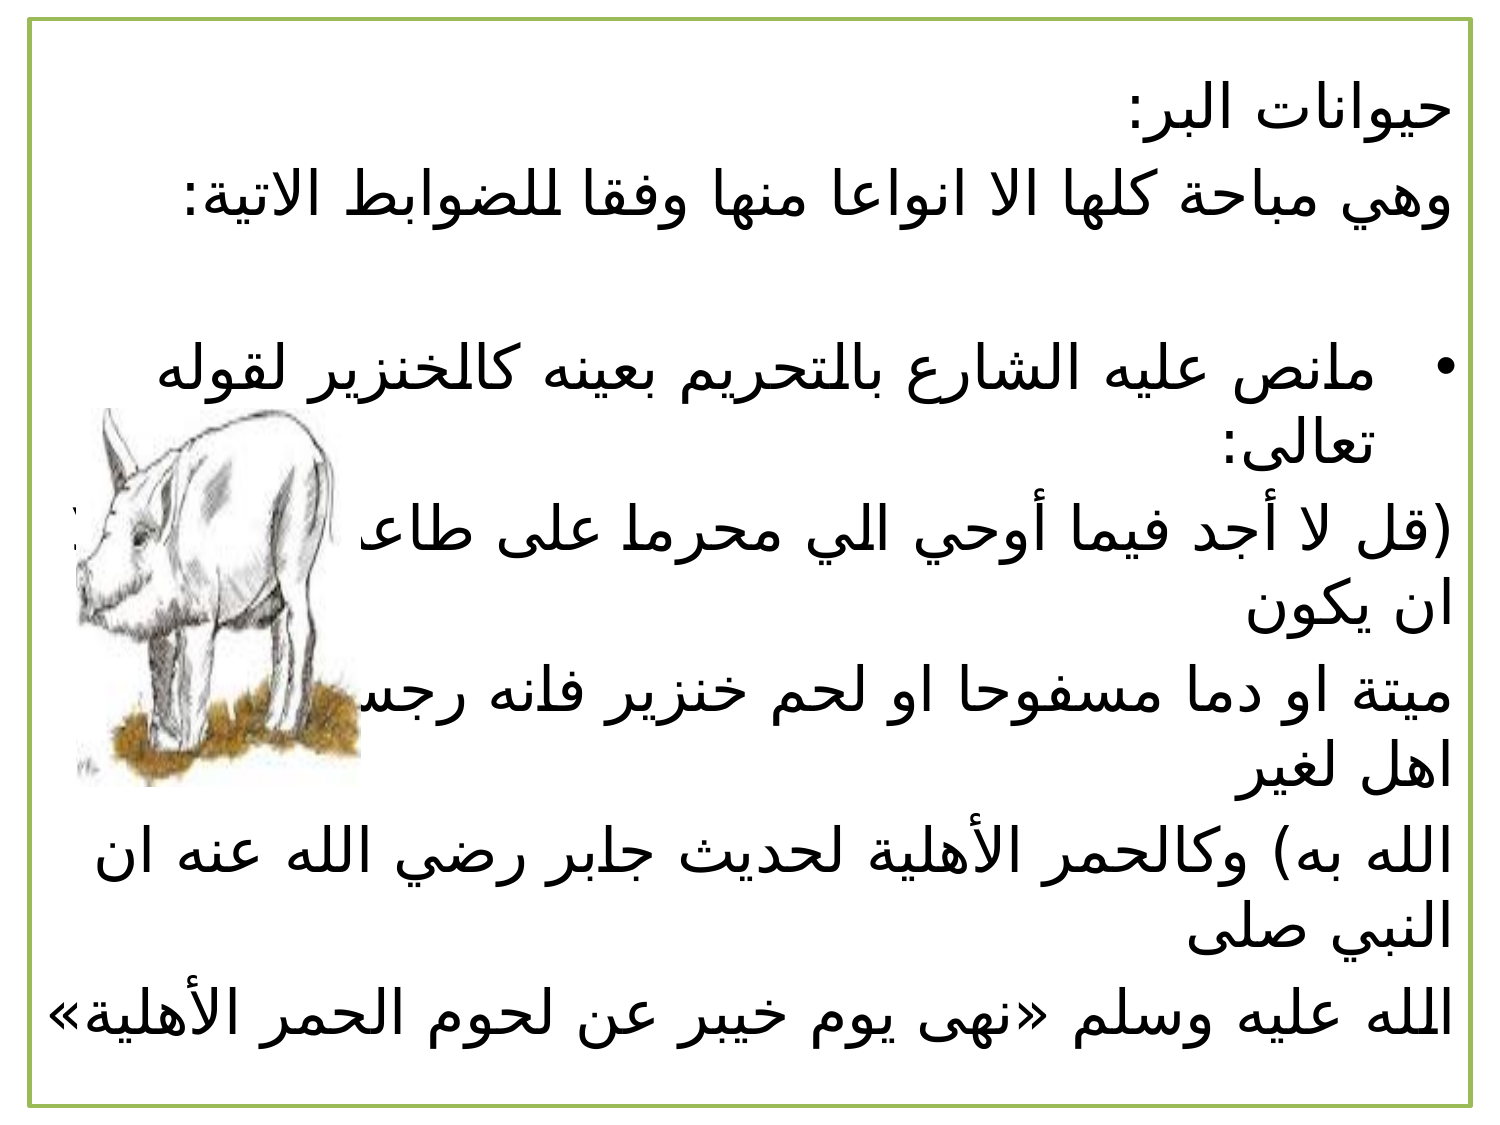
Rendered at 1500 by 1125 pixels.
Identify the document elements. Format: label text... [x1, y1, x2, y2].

picture [76, 408, 361, 788]
list حيوانات البر: وهي مباحة كلها الا انواعا منها وفقا للضوابط الاتية: مانص عليه الشارع بالتحريم بعينه كالخنزير لقوله تعالى: (قل لا أجد فيما أوحي الي محرما على طاعم يطعمه الا ان يكون ميتة او دما مسفوحا او لحم خنزير فانه رجس او فسقا اهل لغير الله به) وكالحمر الأهلية لحديث جابر رضي الله عنه ان النبي صلى الله عليه وسلم «نهى يوم خيبر عن لحوم الحمر الأهلية» [27, 17, 1473, 1108]
